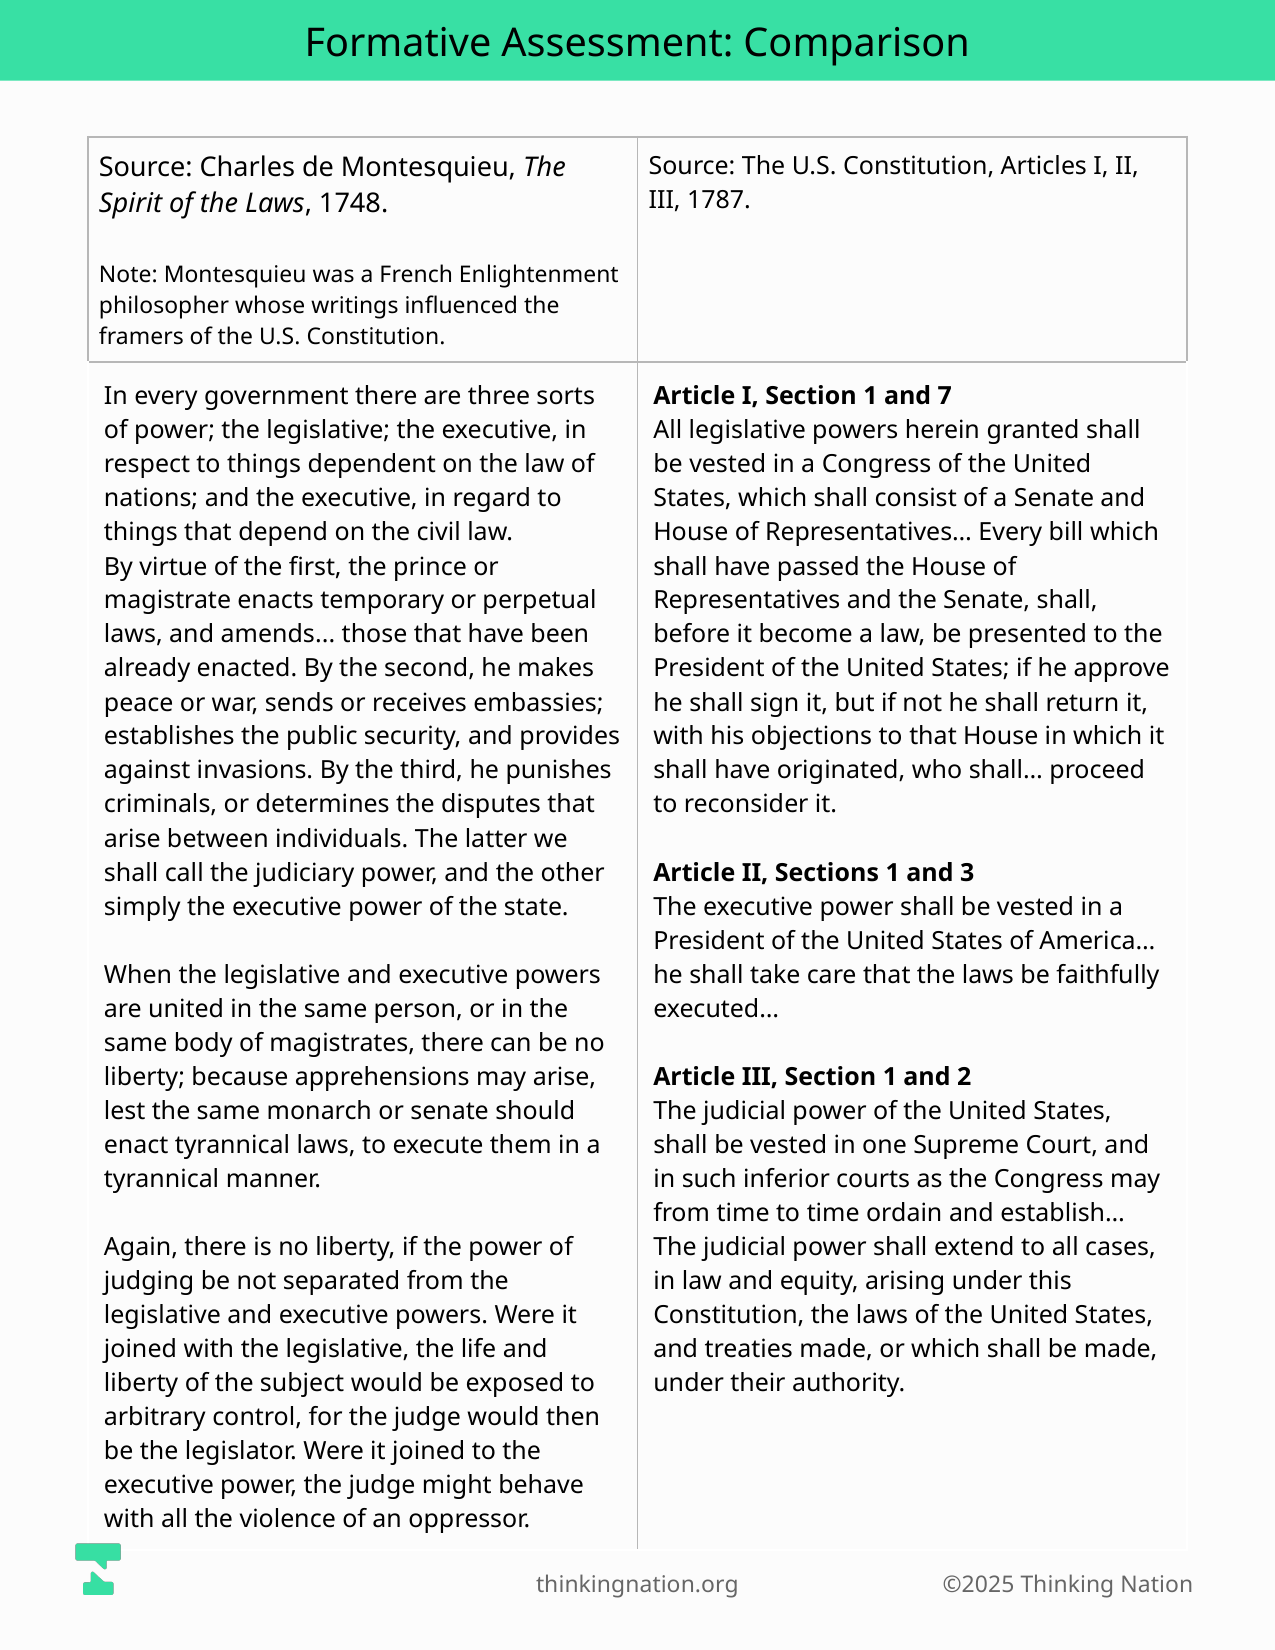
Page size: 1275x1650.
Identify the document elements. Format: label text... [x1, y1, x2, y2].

picture [62, 1533, 134, 1605]
table_header Source: Charles de Montesquieu, The Spirit of the Laws, 1748. Note: Montesquieu was a French Enlightenment philosopher whose writings influenced the framers of the U.S. Constitution. [89, 138, 637, 361]
table_cell In every government there are three sorts of power; the legislative; the executive, in respect to things dependent on the law of nations; and the executive, in regard to things that depend on the civil law. By virtue of the first, the prince or magistrate enacts temporary or perpetual laws, and amends... those that have been already enacted. By the second, he makes peace or war, sends or receives embassies; establishes the public security, and provides against invasions. By the third, he punishes criminals, or determines the disputes that arise between individuals. The latter we shall call the judiciary power, and the other simply the executive power of the state. When the legislative and executive powers are united in the same person, or in the same body of magistrates, there can be no liberty; because apprehensions may arise, lest the same monarch or senate should enact tyrannical laws, to execute them in a tyrannical manner. Again, there is no liberty, if the power of judging be not separated from the legislative and executive powers. Were it joined with the legislative, the life and liberty of the subject would be exposed to arbitrary control, for the judge would then be the legislator. Were it joined to the executive power, the judge might behave with all the violence of an oppressor. [89, 363, 637, 1549]
text_box Formative Assessment: Comparison [0, 0, 1275, 81]
table_cell Article I, Section 1 and 7 All legislative powers herein granted shall be vested in a Congress of the United States, which shall consist of a Senate and House of Representatives… Every bill which shall have passed the House of Representatives and the Senate, shall, before it become a law, be presented to the President of the United States; if he approve he shall sign it, but if not he shall return it, with his objections to that House in which it shall have originated, who shall… proceed to reconsider it. Article II, Sections 1 and 3 The executive power shall be vested in a President of the United States of America… he shall take care that the laws be faithfully executed… Article III, Section 1 and 2 The judicial power of the United States, shall be vested in one Supreme Court, and in such inferior courts as the Congress may from time to time ordain and establish… The judicial power shall extend to all cases, in law and equity, arising under this Constitution, the laws of the United States, and treaties made, or which shall be made, under their authority. [638, 363, 1186, 1549]
text_box ©2025 Thinking Nation [907, 1553, 1210, 1605]
text_box thinkingnation.org [486, 1553, 789, 1605]
table_header Source: The U.S. Constitution, Articles I, II, III, 1787. [638, 138, 1186, 361]
